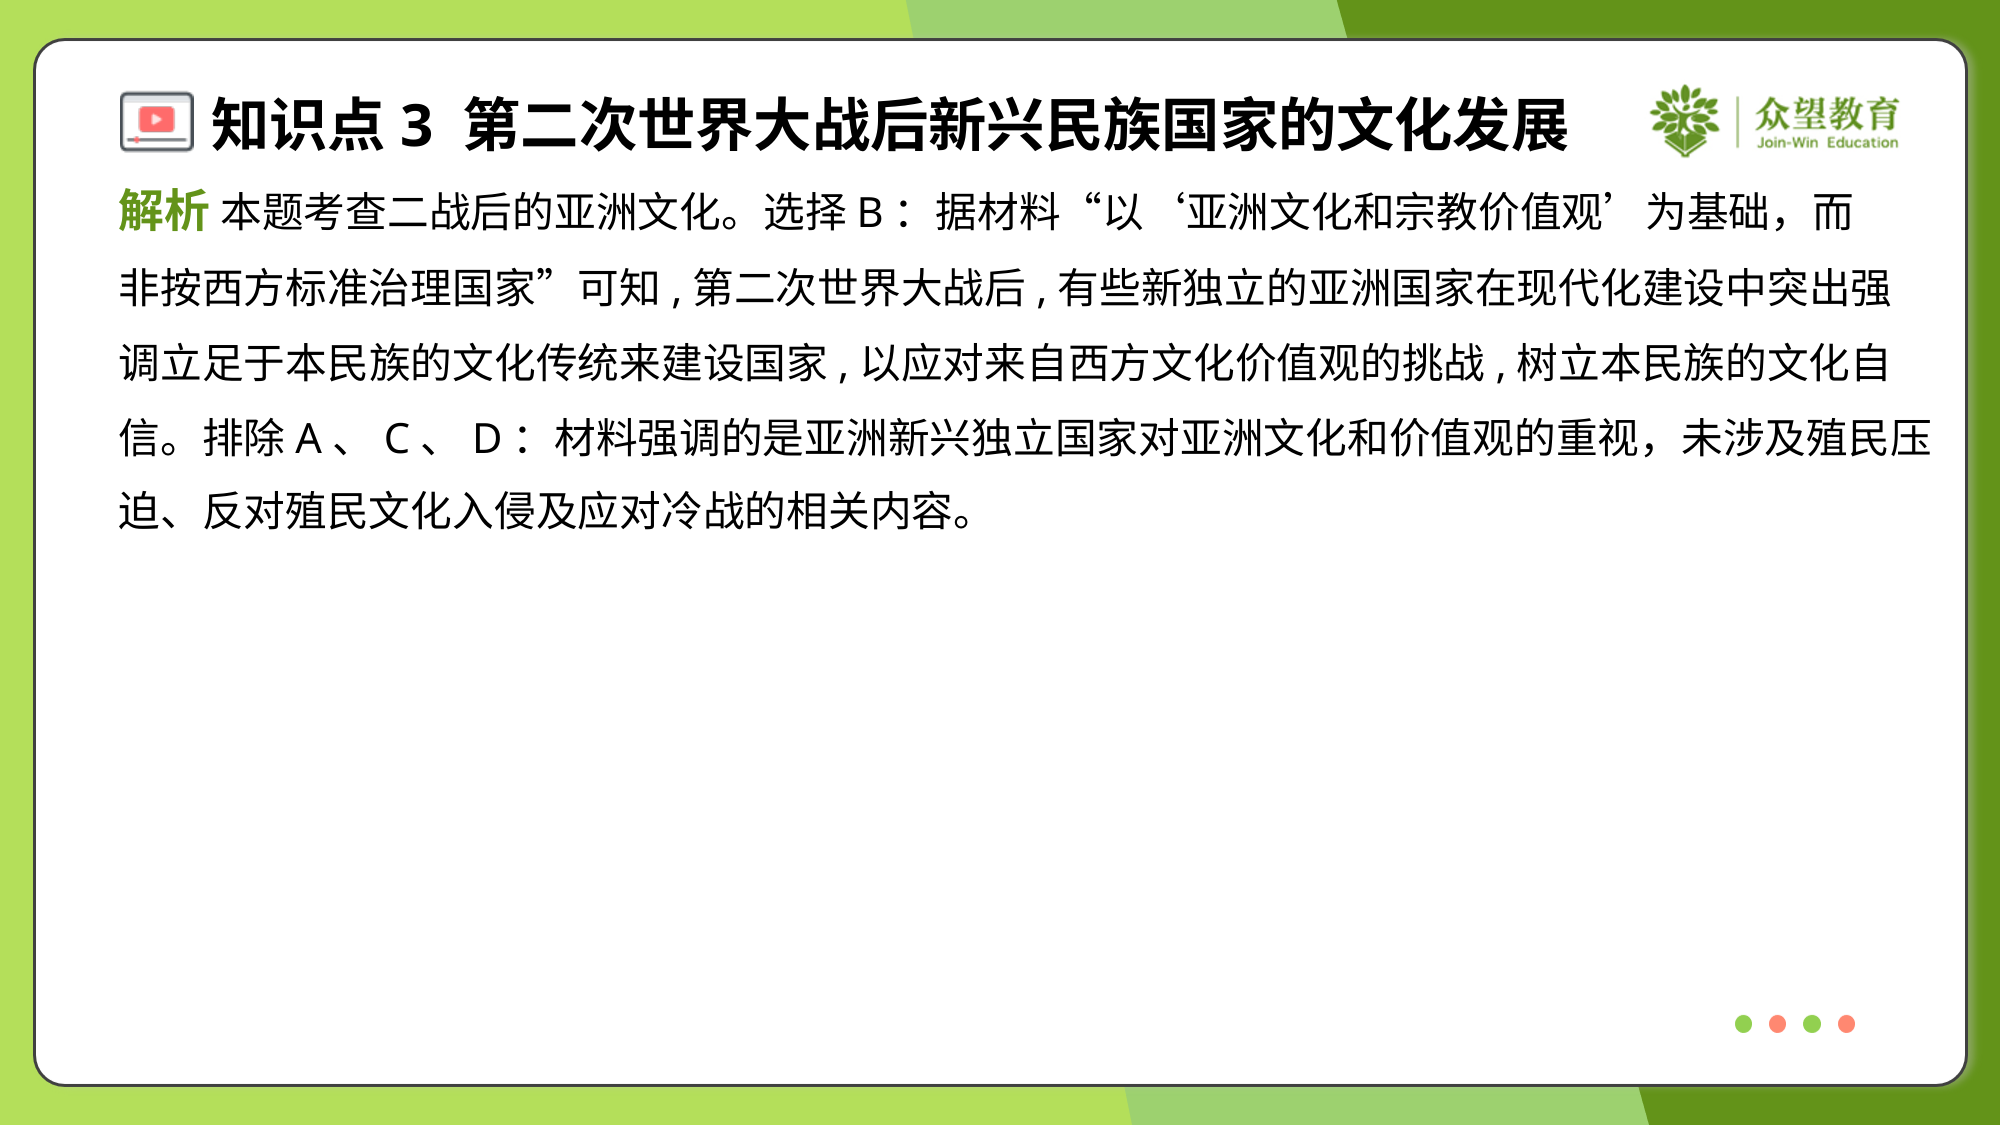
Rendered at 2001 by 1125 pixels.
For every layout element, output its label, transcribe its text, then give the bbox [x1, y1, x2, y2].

text_box 解析 本题考查二战后的亚洲文化。选择B：据材料“以‘亚洲文化和宗教价值观’为基础，而 非按西方标准治理国家”可知,第二次世界大战后,有些新独立的亚洲国家在现代化建设中突出强 调立足于本民族的文化传统来建设国家,以应对来自西方文化价值观的挑战,树立本民族的文化自 信。排除A、C、D：材料强调的是亚洲新兴独立国家对亚洲文化和价值观的重视，未涉及殖民压 迫、反对殖民文化入侵及应对冷战的相关内容。 [118, 159, 1883, 527]
picture [0, 0, 2000, 1125]
